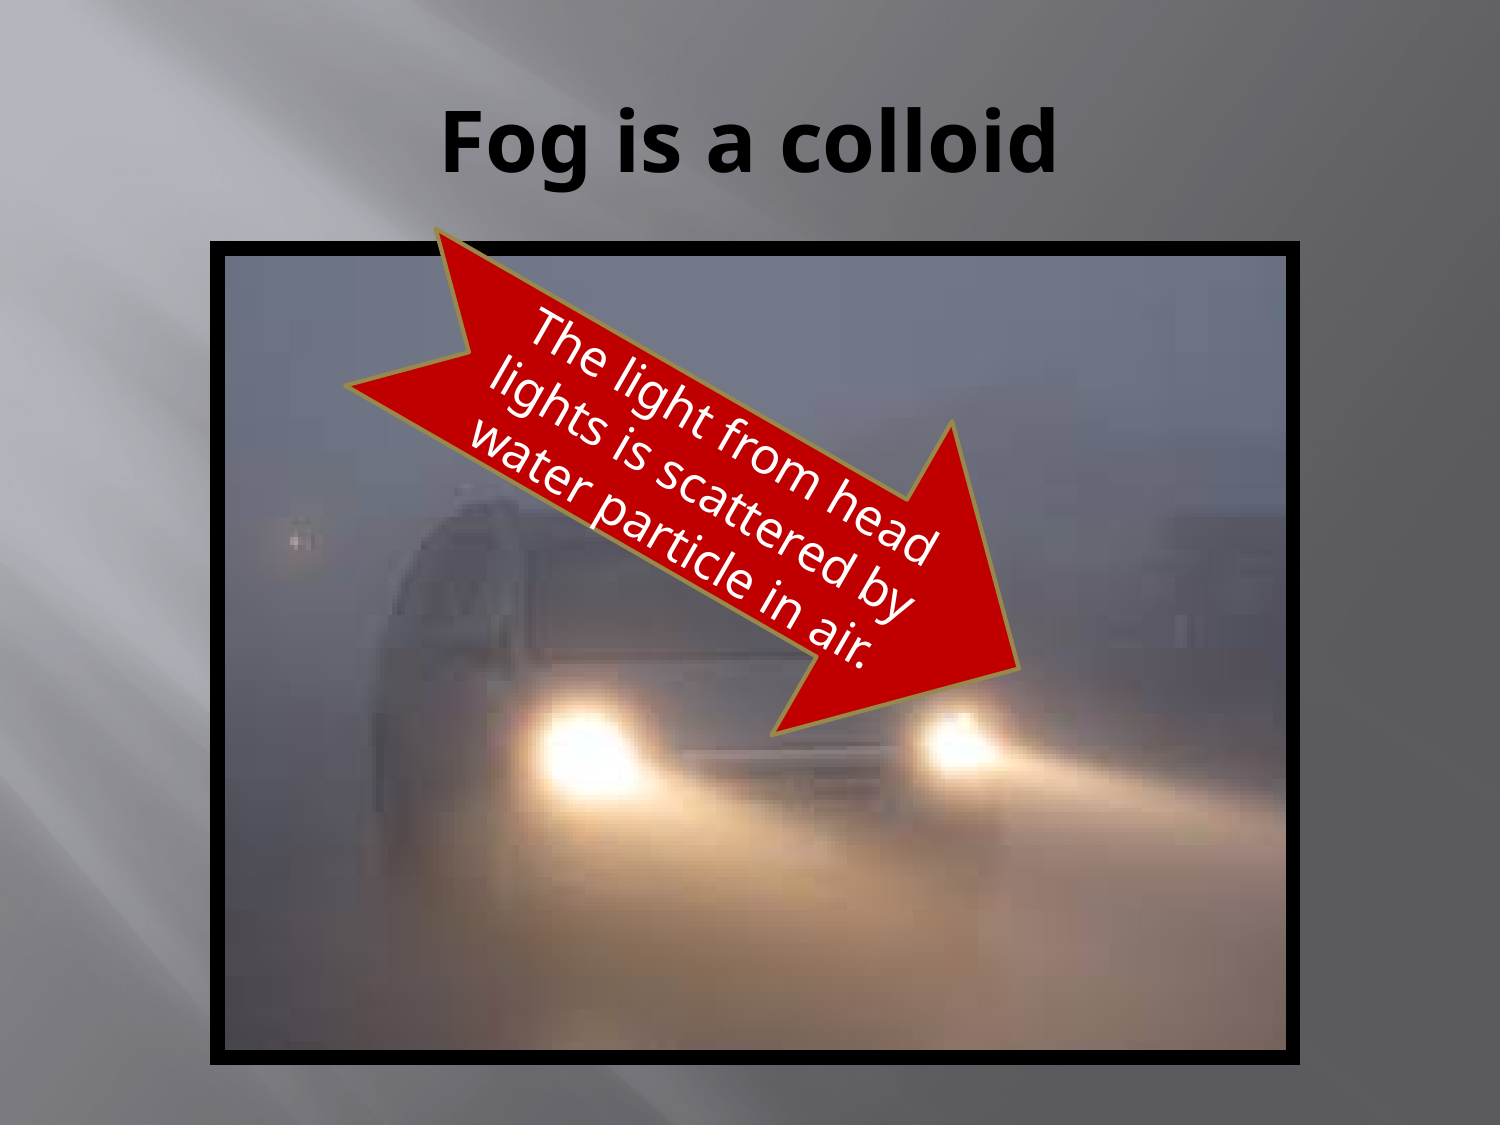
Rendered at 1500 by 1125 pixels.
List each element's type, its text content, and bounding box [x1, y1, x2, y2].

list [224, 255, 1286, 1051]
title Fog is a colloid [75, 45, 1425, 233]
text_box The light from head lights is scattered by water particle in air. [433, 226, 486, 255]
